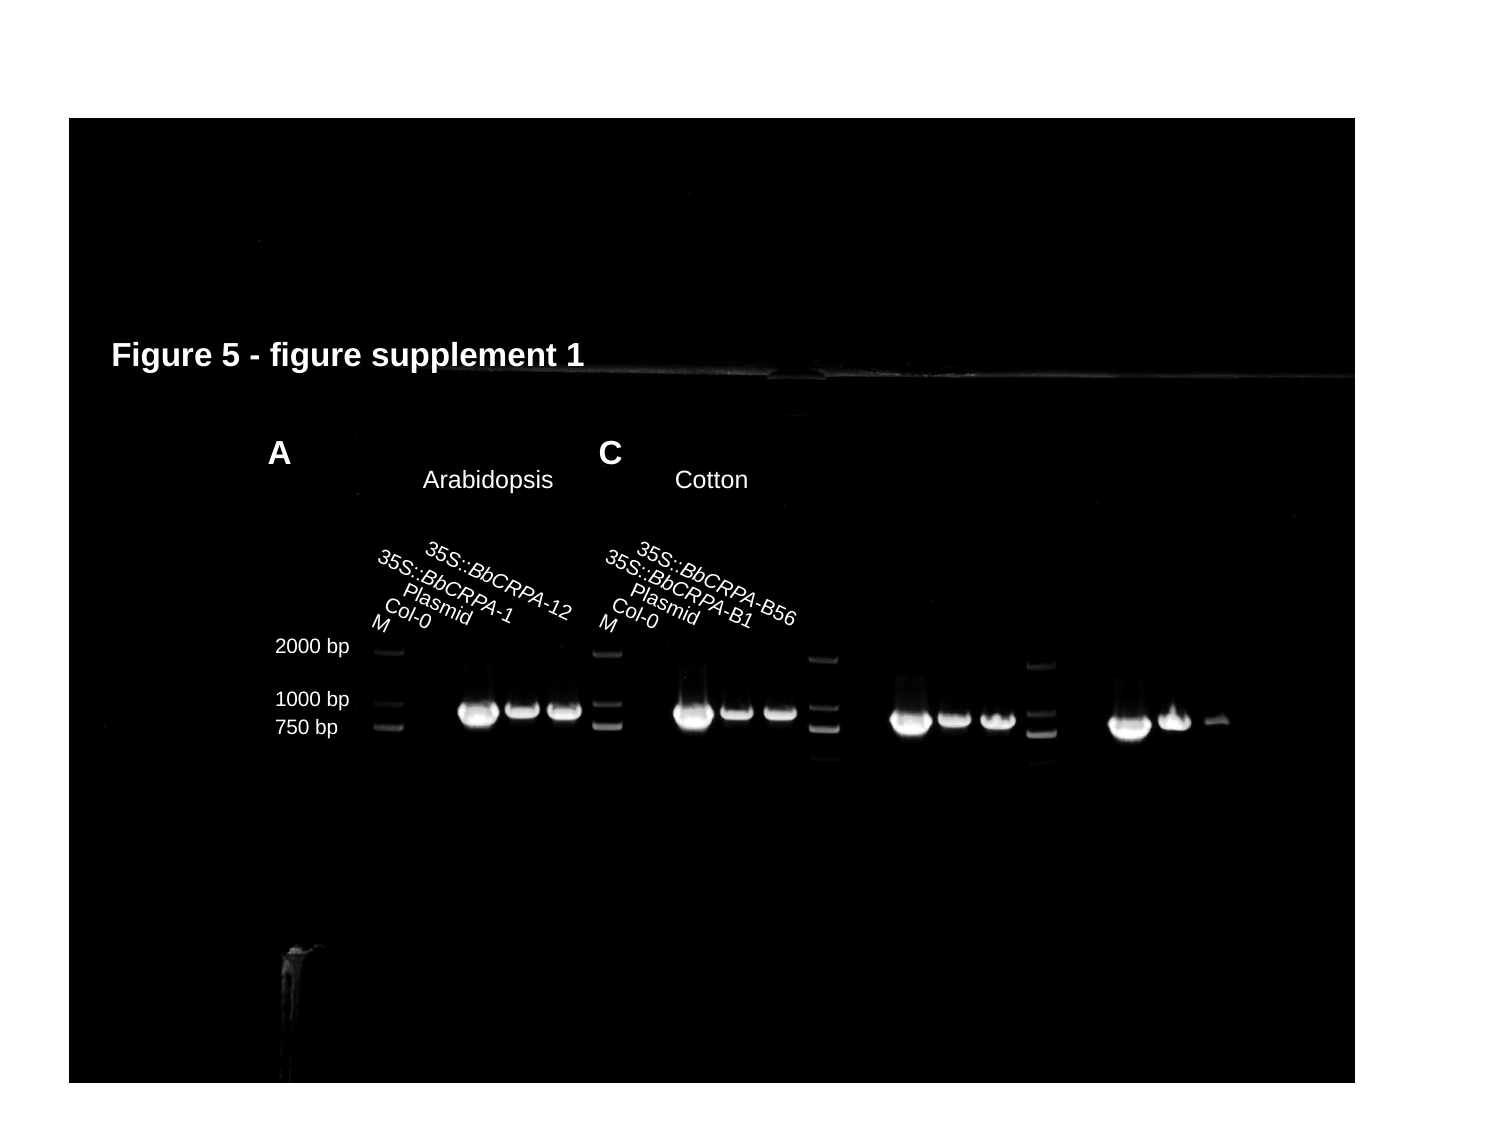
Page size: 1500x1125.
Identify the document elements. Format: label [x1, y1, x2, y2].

picture [69, 118, 1355, 1083]
